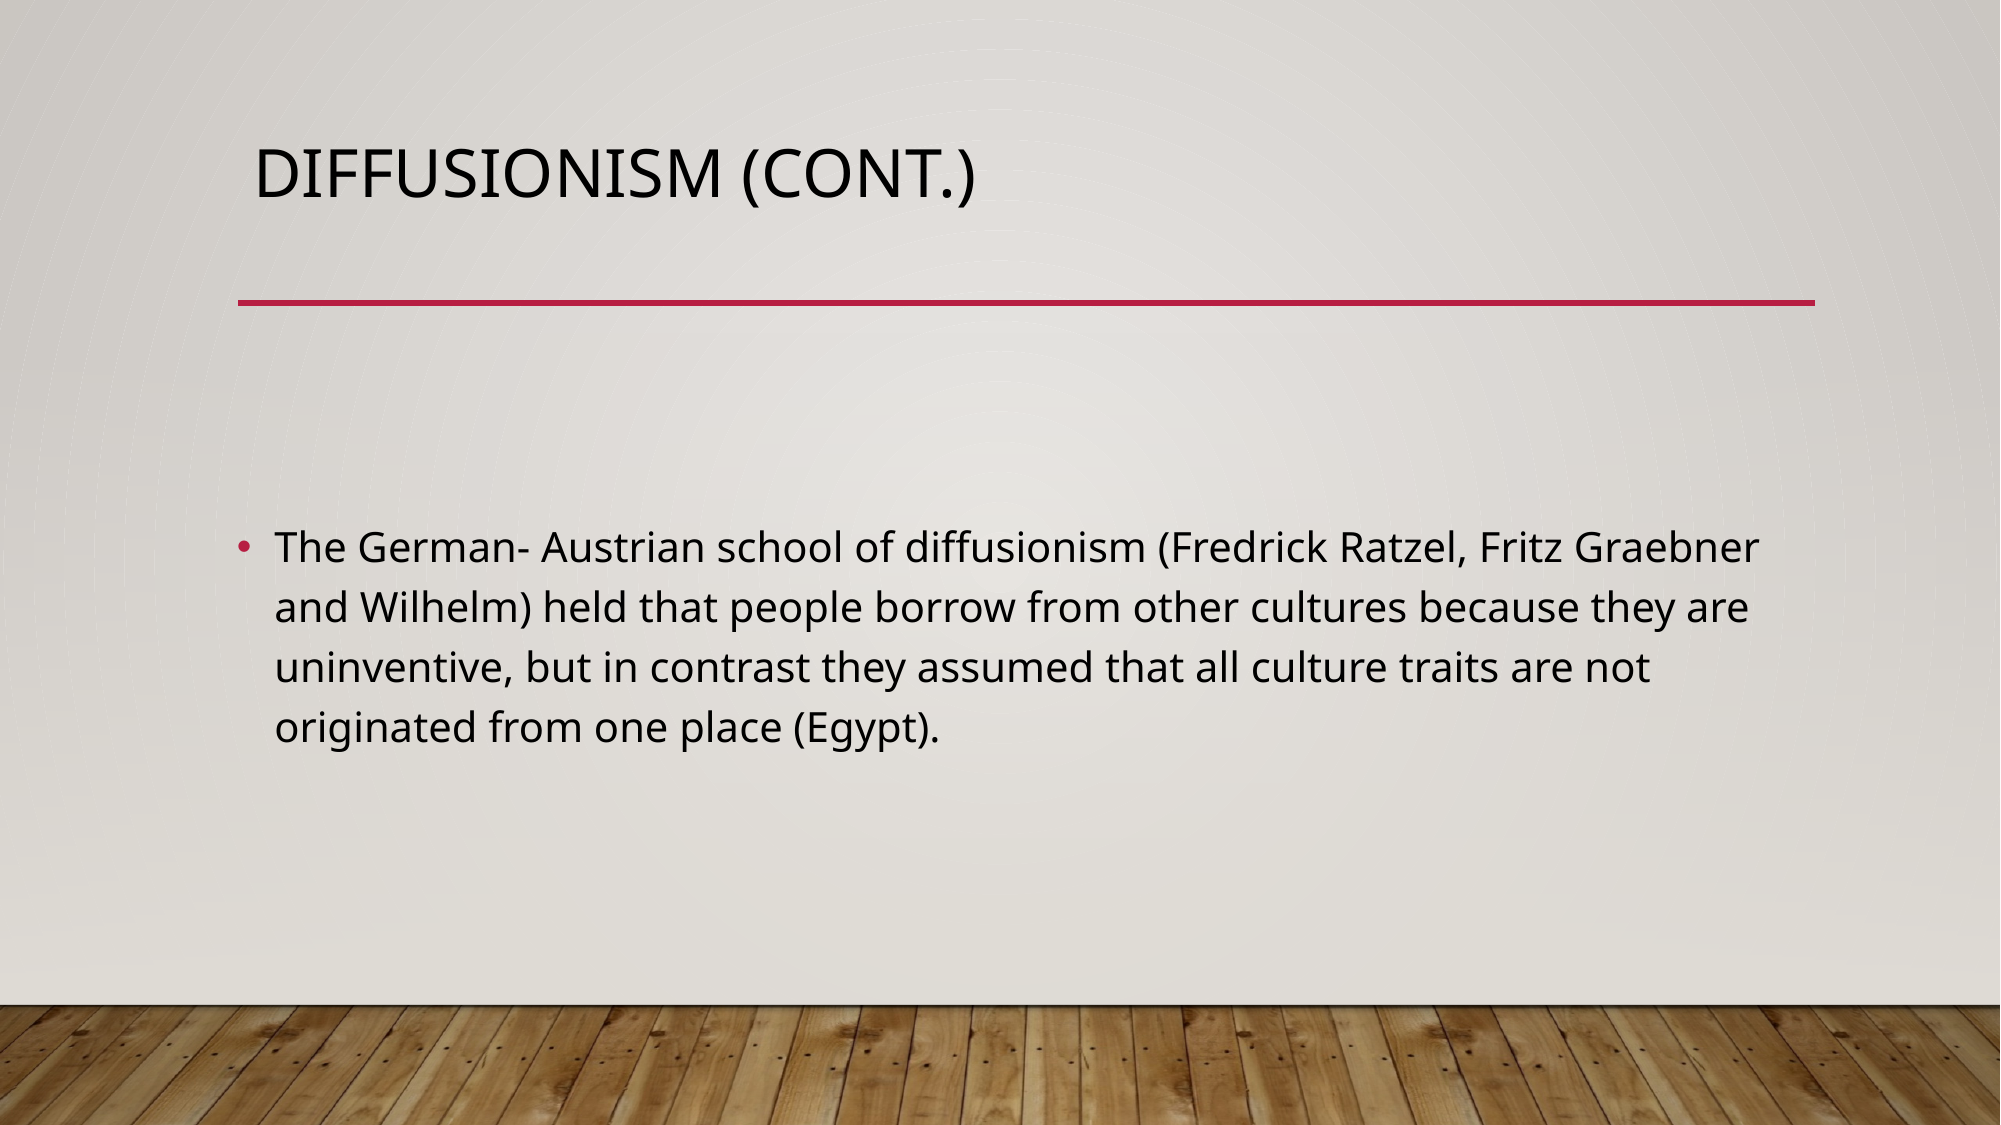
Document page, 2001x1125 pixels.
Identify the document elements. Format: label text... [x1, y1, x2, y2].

list The German- Austrian school of diffusionism (Fredrick Ratzel, Fritz Graebner and Wilhelm) held that people borrow from other cultures because they are uninventive, but in contrast they assumed that all culture traits are not originated from one place (Egypt). [221, 270, 1814, 1035]
picture [0, 1005, 2000, 1125]
title Diffusionism (Cont.) [238, 131, 1814, 270]
